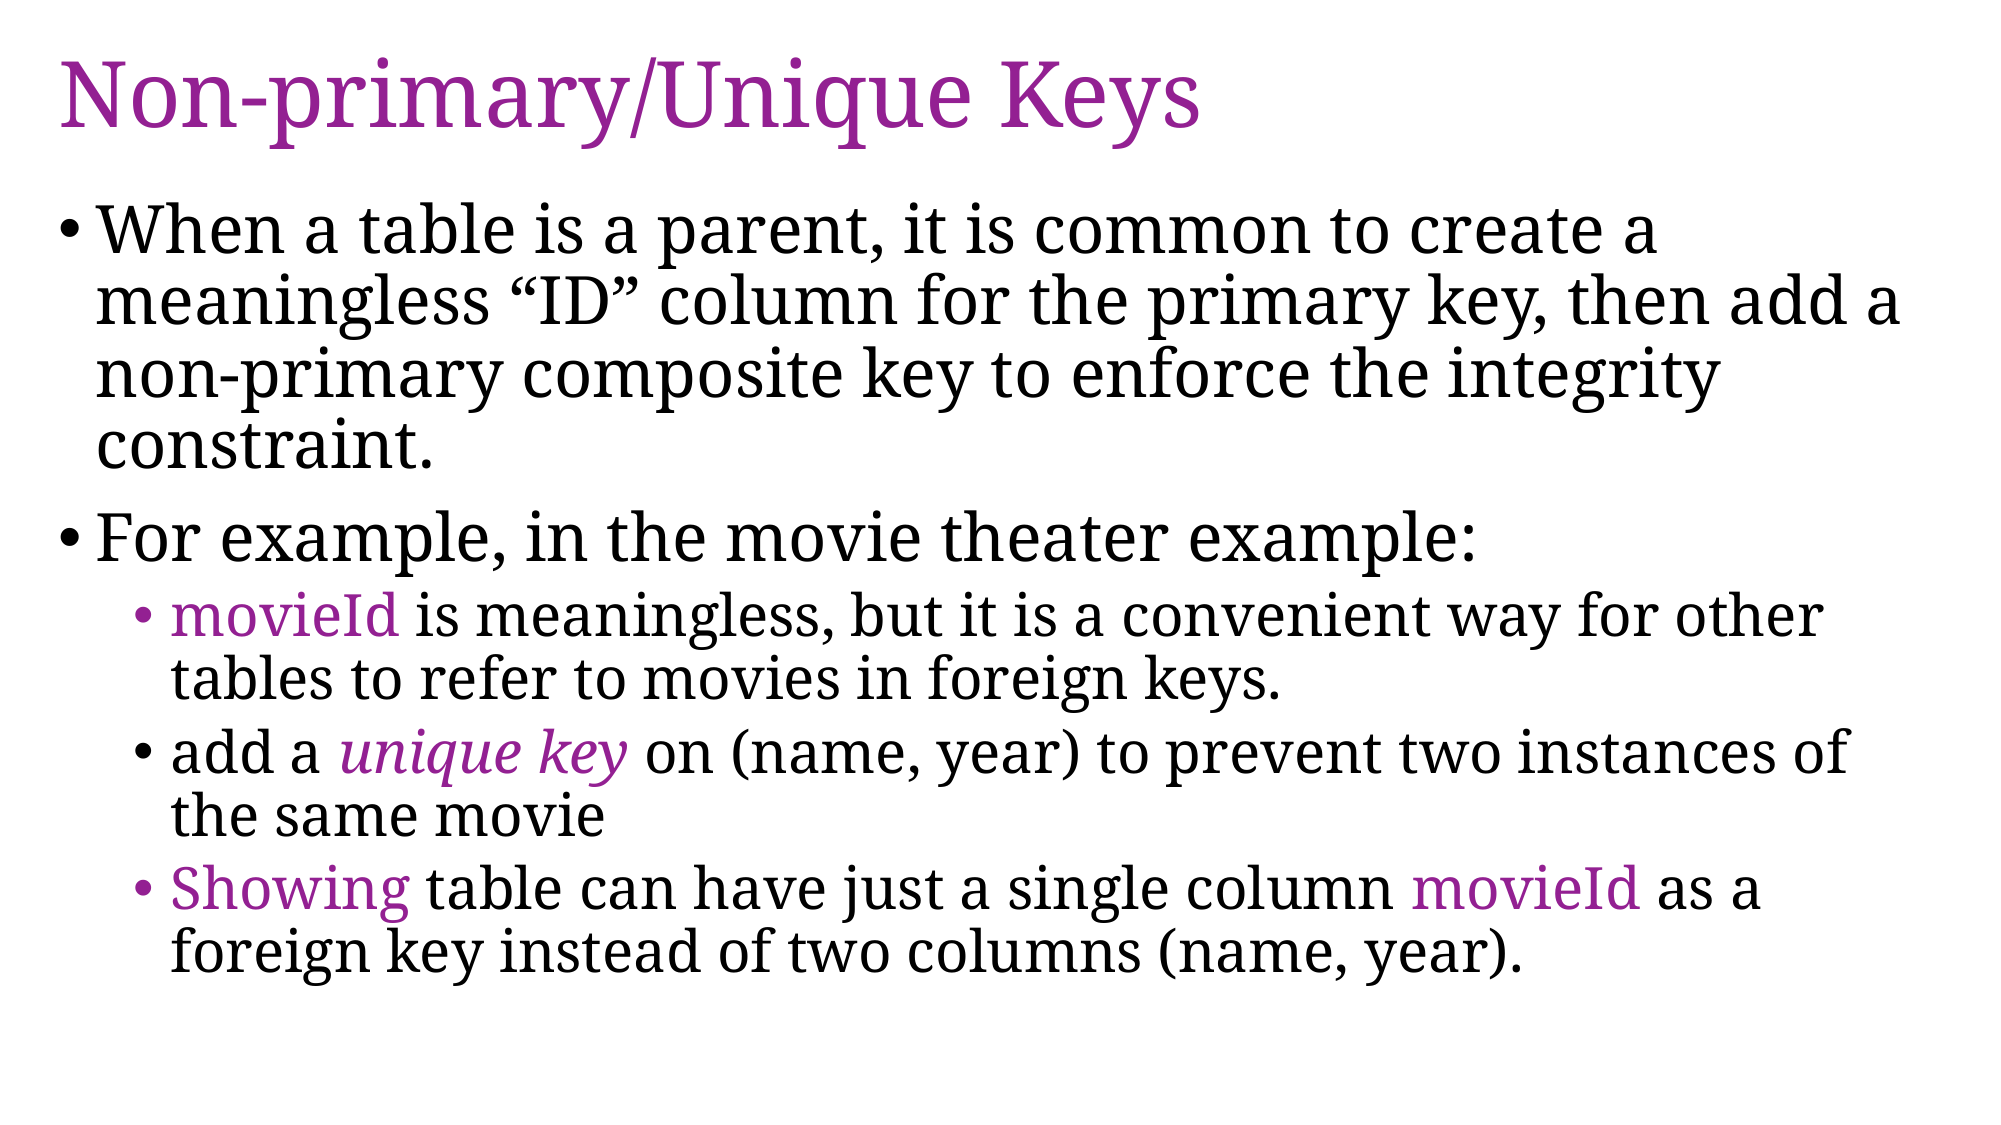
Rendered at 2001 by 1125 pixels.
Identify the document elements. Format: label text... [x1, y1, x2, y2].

title Non-primary/Unique Keys [43, 25, 1953, 171]
list When a table is a parent, it is common to create a meaningless “ID” column for the primary key, then add a non-primary composite key to enforce the integrity constraint. For example, in the movie theater example: movieId is meaningless, but it is a convenient way for other tables to refer to movies in foreign keys. add a unique key on (name, year) to prevent two instances of the same movie Showing table can have just a single column movieId as a foreign key instead of two columns (name, year). [43, 188, 1953, 1106]
